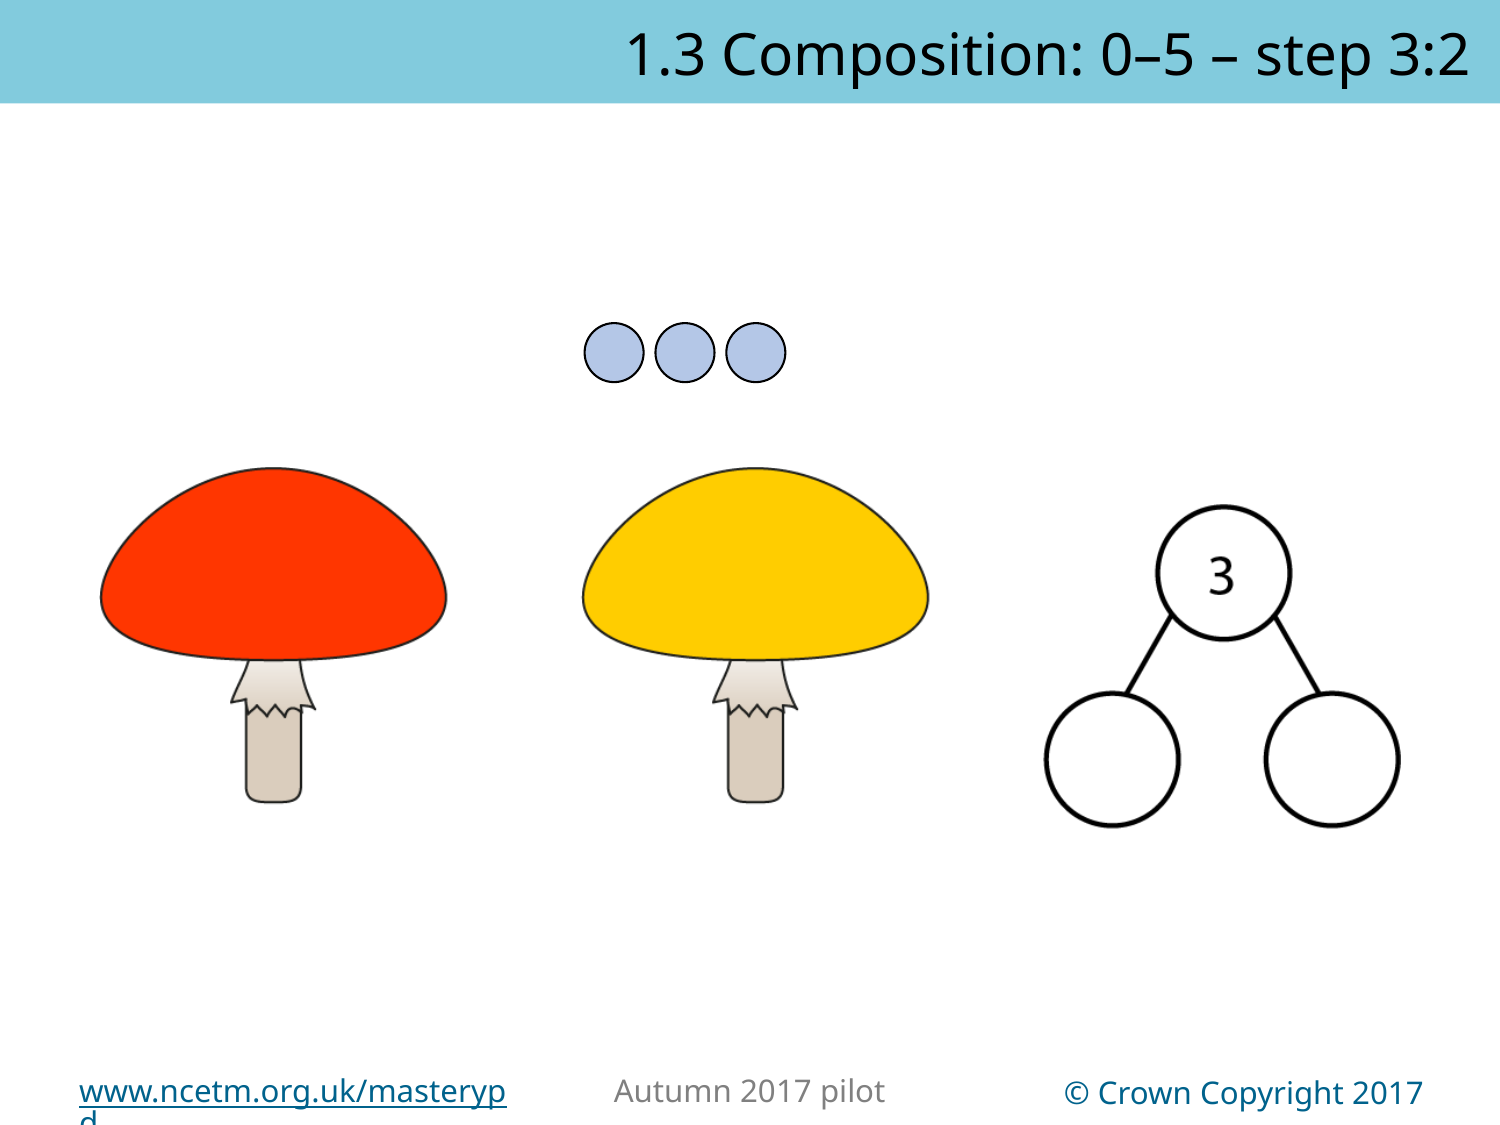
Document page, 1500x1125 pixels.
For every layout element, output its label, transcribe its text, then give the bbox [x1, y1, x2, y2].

text_box [726, 323, 786, 383]
text_box [655, 323, 715, 383]
text_box [584, 323, 644, 383]
picture [99, 467, 1401, 853]
list 1.3 Composition: 0–5 – step 3:2 [0, 0, 1500, 104]
